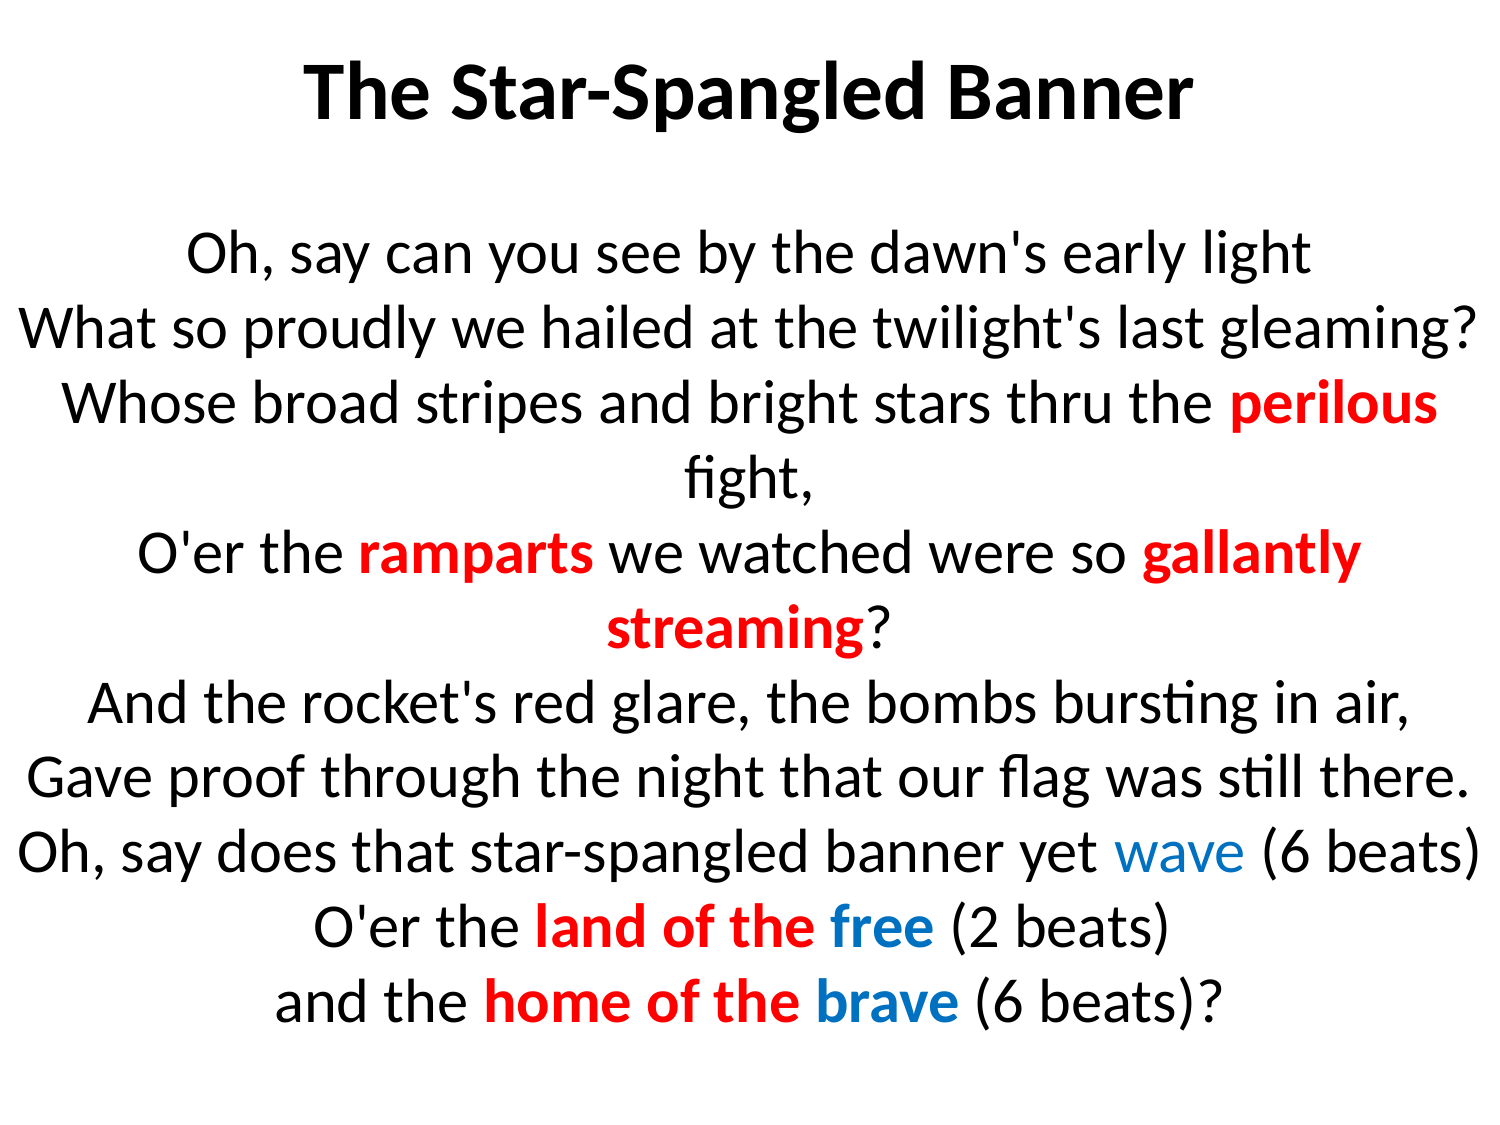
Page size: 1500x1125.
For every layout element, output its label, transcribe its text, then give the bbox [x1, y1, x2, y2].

text_box The Star-Spangled Banner Oh, say can you see by the dawn's early light What so proudly we hailed at the twilight's last gleaming? Whose broad stripes and bright stars thru the perilous fight, O'er the ramparts we watched were so gallantly streaming? And the rocket's red glare, the bombs bursting in air, Gave proof through the night that our flag was still there. Oh, say does that star-spangled banner yet wave (6 beats) O'er the land of the free (2 beats) and the home of the brave (6 beats)? [0, 28, 1500, 1118]
